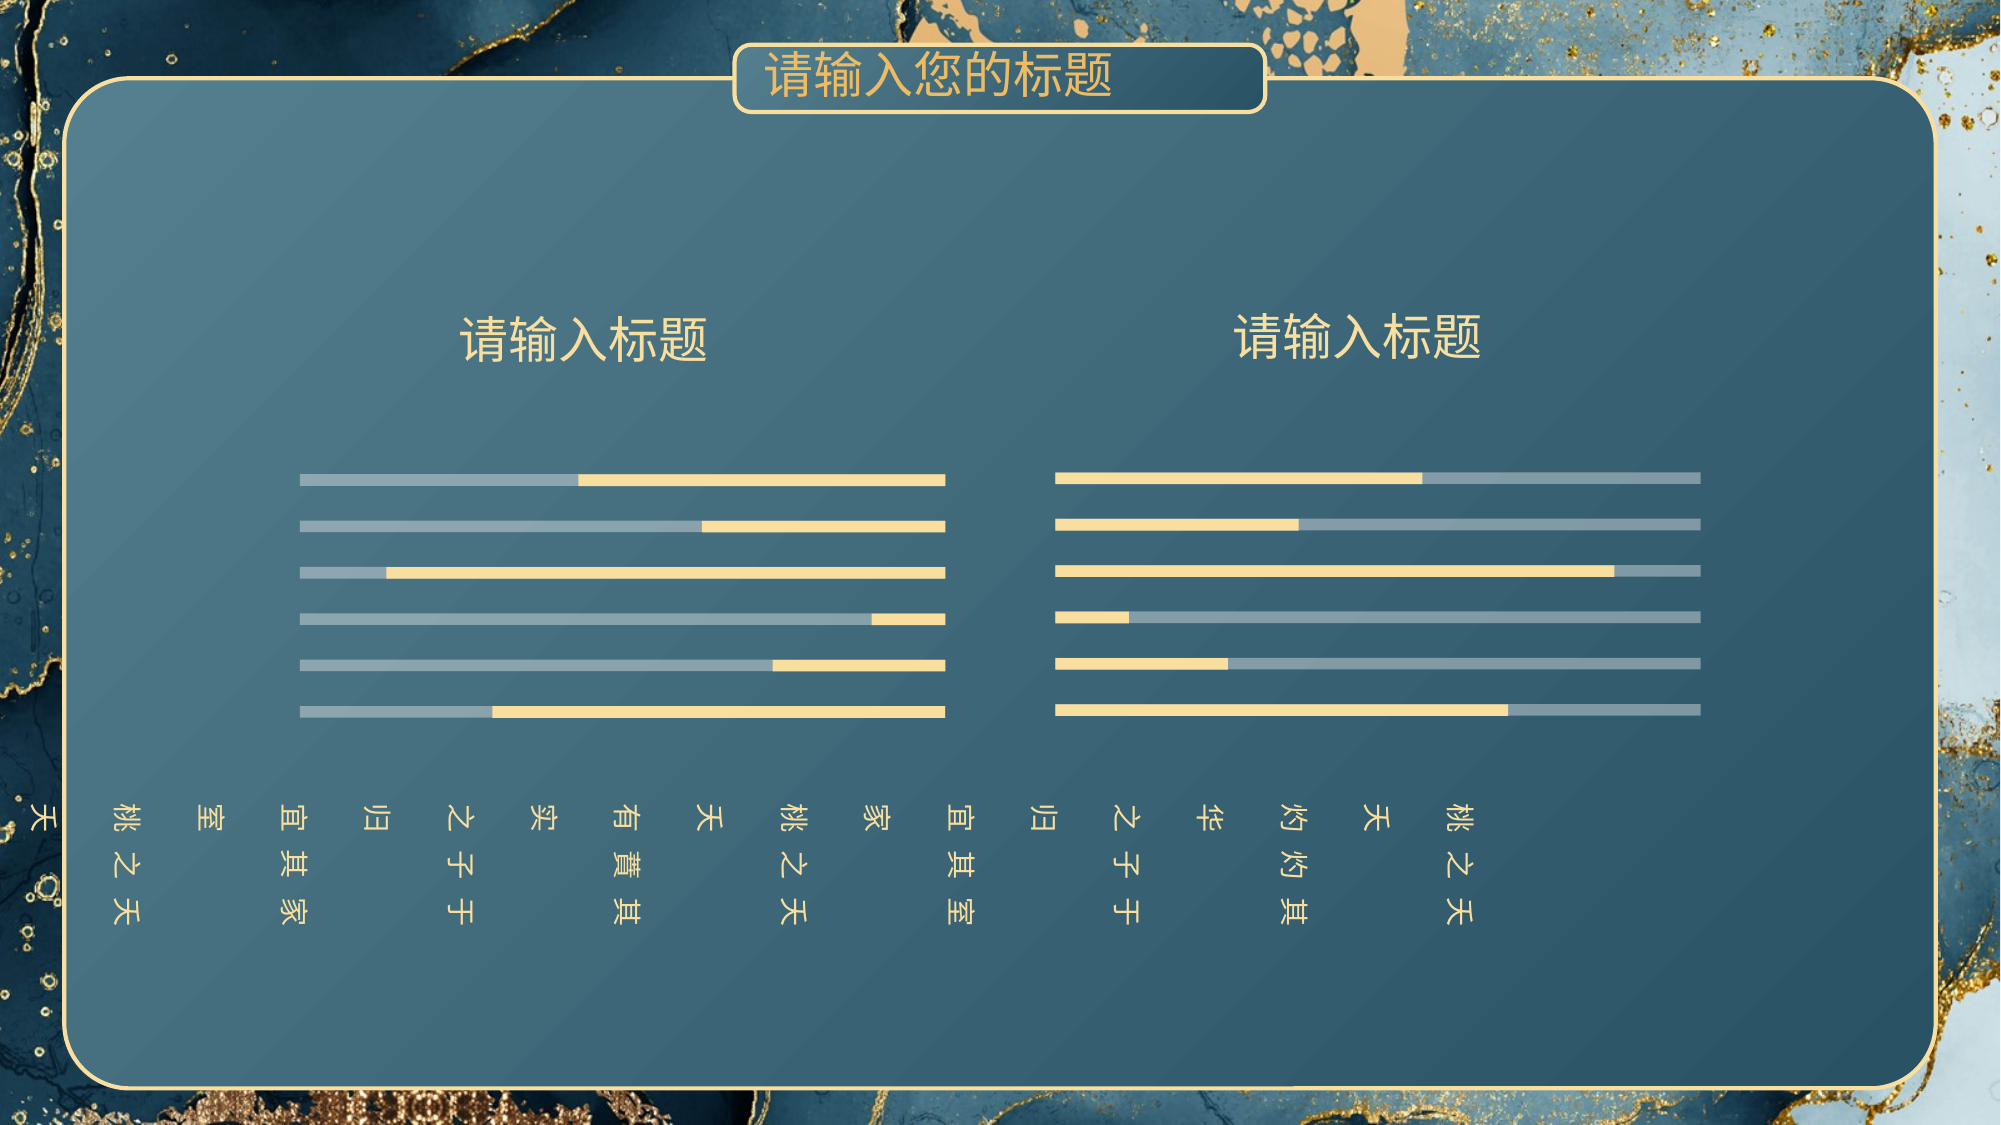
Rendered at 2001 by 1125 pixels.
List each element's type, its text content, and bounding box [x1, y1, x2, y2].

text_box [63, 77, 1937, 1090]
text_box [299, 474, 946, 718]
text_box 桃之夭夭 灼灼其华 之子于归 宜其室家 桃之夭夭 有蕡其实 之子于归 宜其家室 桃之夭夭 其叶蓁蓁 之子于归 宜其家人 [506, 788, 1535, 946]
text_box [733, 44, 1267, 114]
text_box 请输入您的标题 [748, 36, 1252, 112]
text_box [1055, 472, 1701, 716]
picture [0, 0, 2001, 1125]
text_box 请输入标题 [444, 301, 735, 376]
text_box 请输入标题 [1217, 298, 1509, 374]
